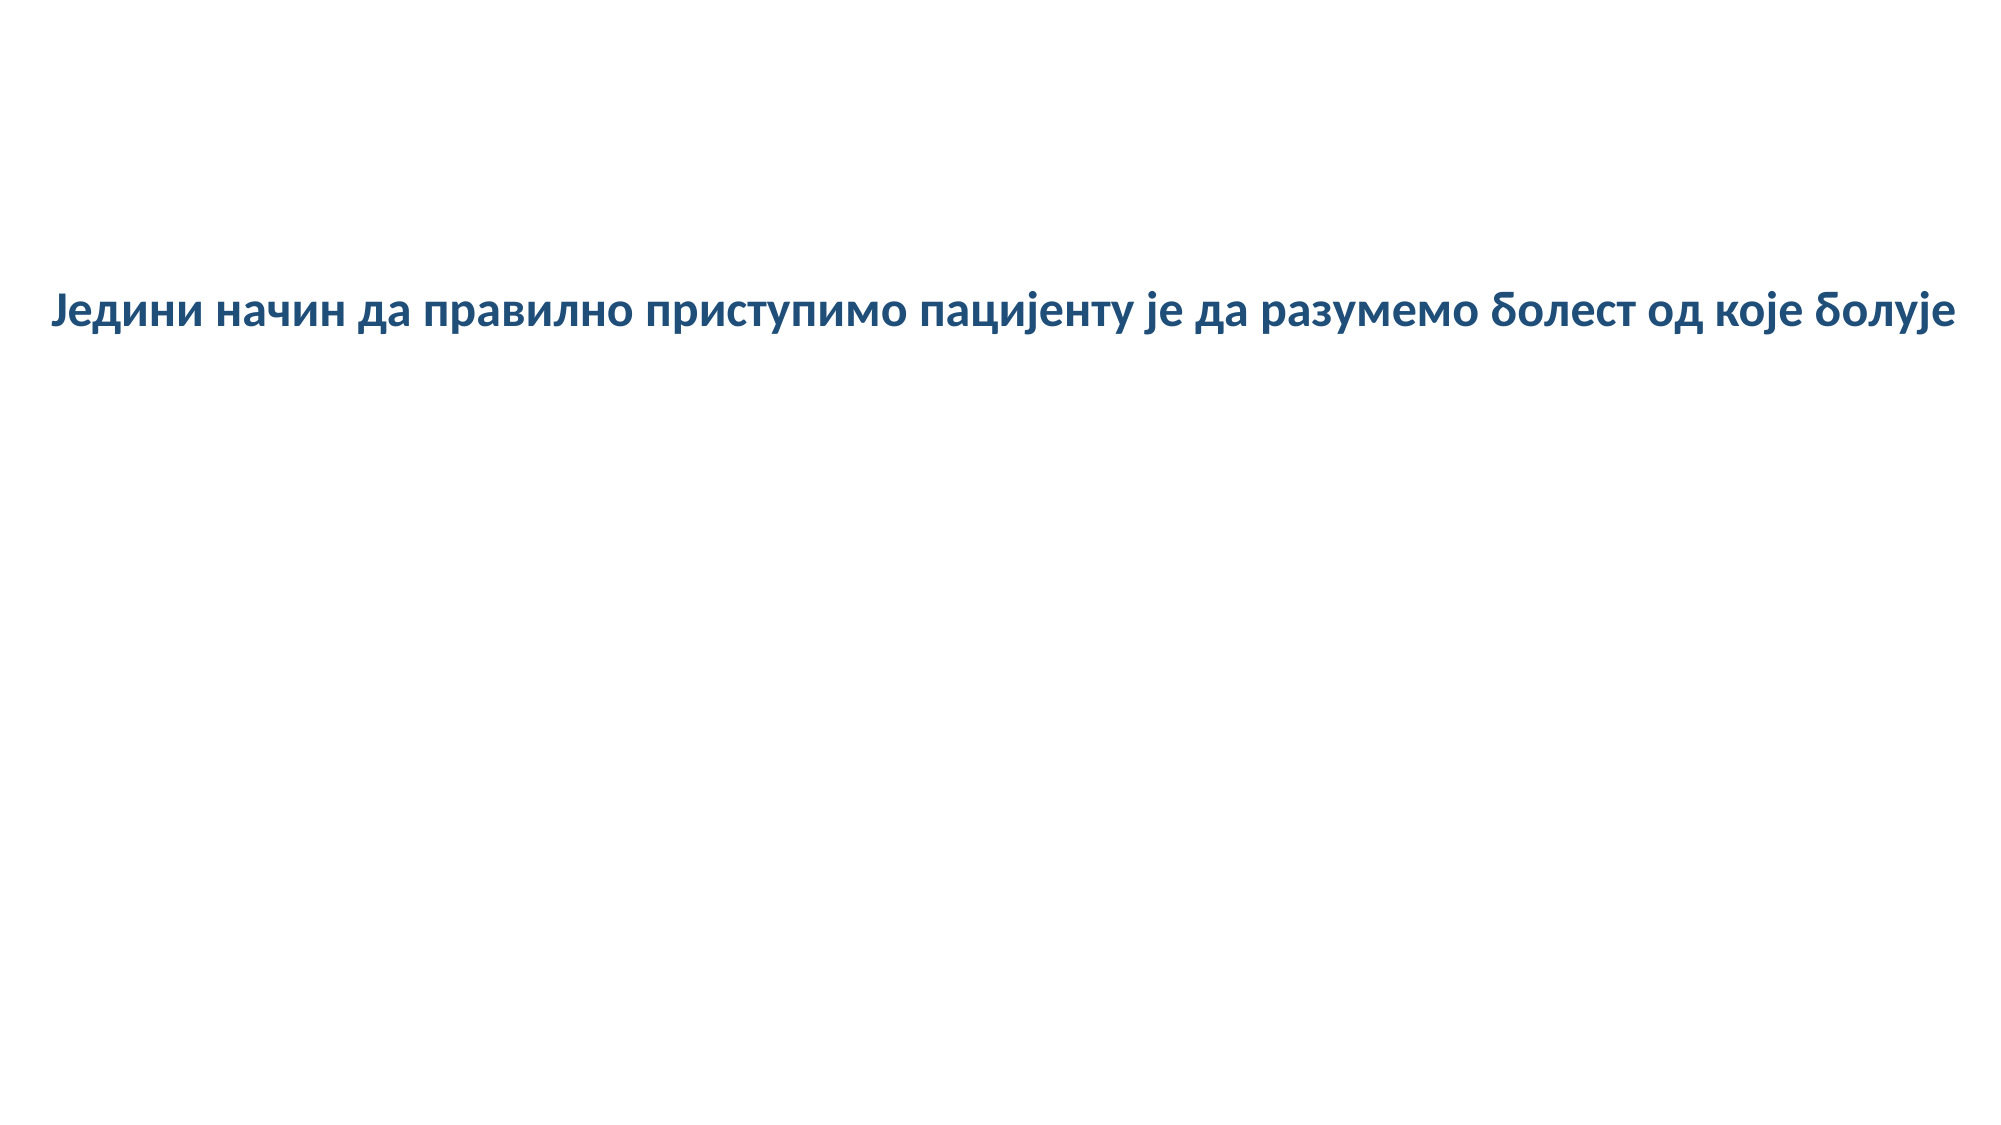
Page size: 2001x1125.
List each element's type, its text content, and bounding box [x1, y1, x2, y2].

text_box Једини начин да правилно приступимо пацијенту је да разумемо болест од које болује [36, 269, 1973, 345]
